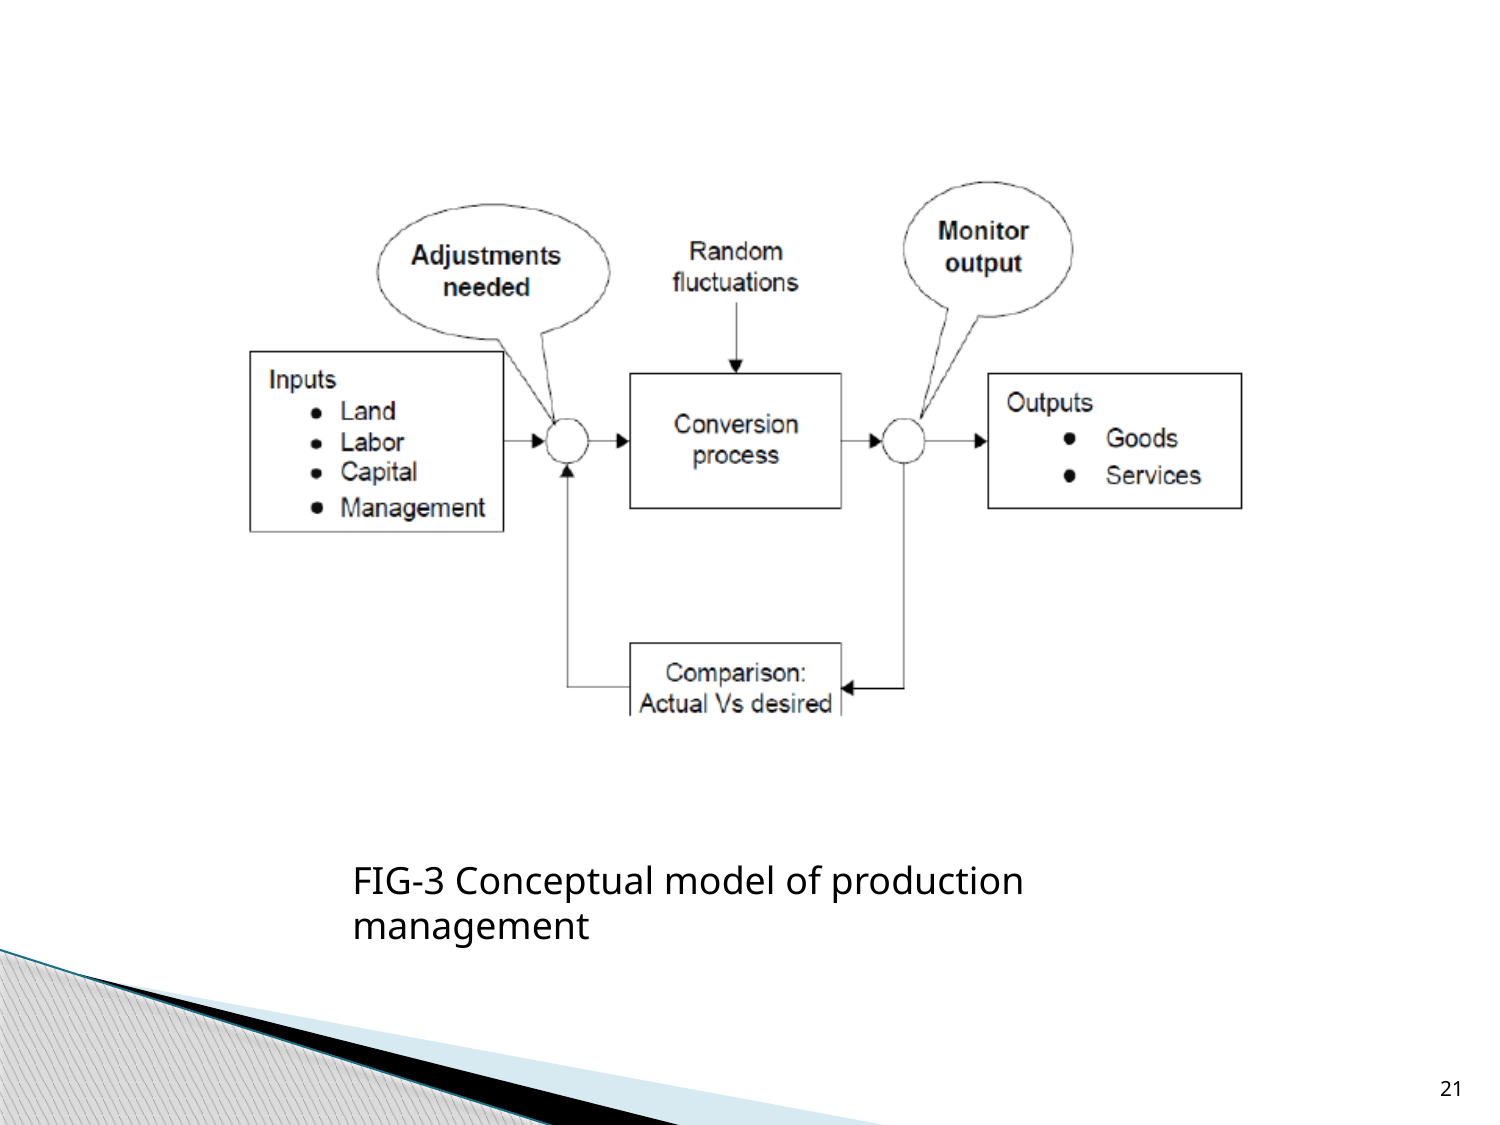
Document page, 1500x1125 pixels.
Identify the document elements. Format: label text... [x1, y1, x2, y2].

text_box FIG-3 Conceptual model of production management [337, 849, 1088, 955]
slide_number 21 [1418, 1051, 1479, 1112]
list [37, 149, 1338, 746]
